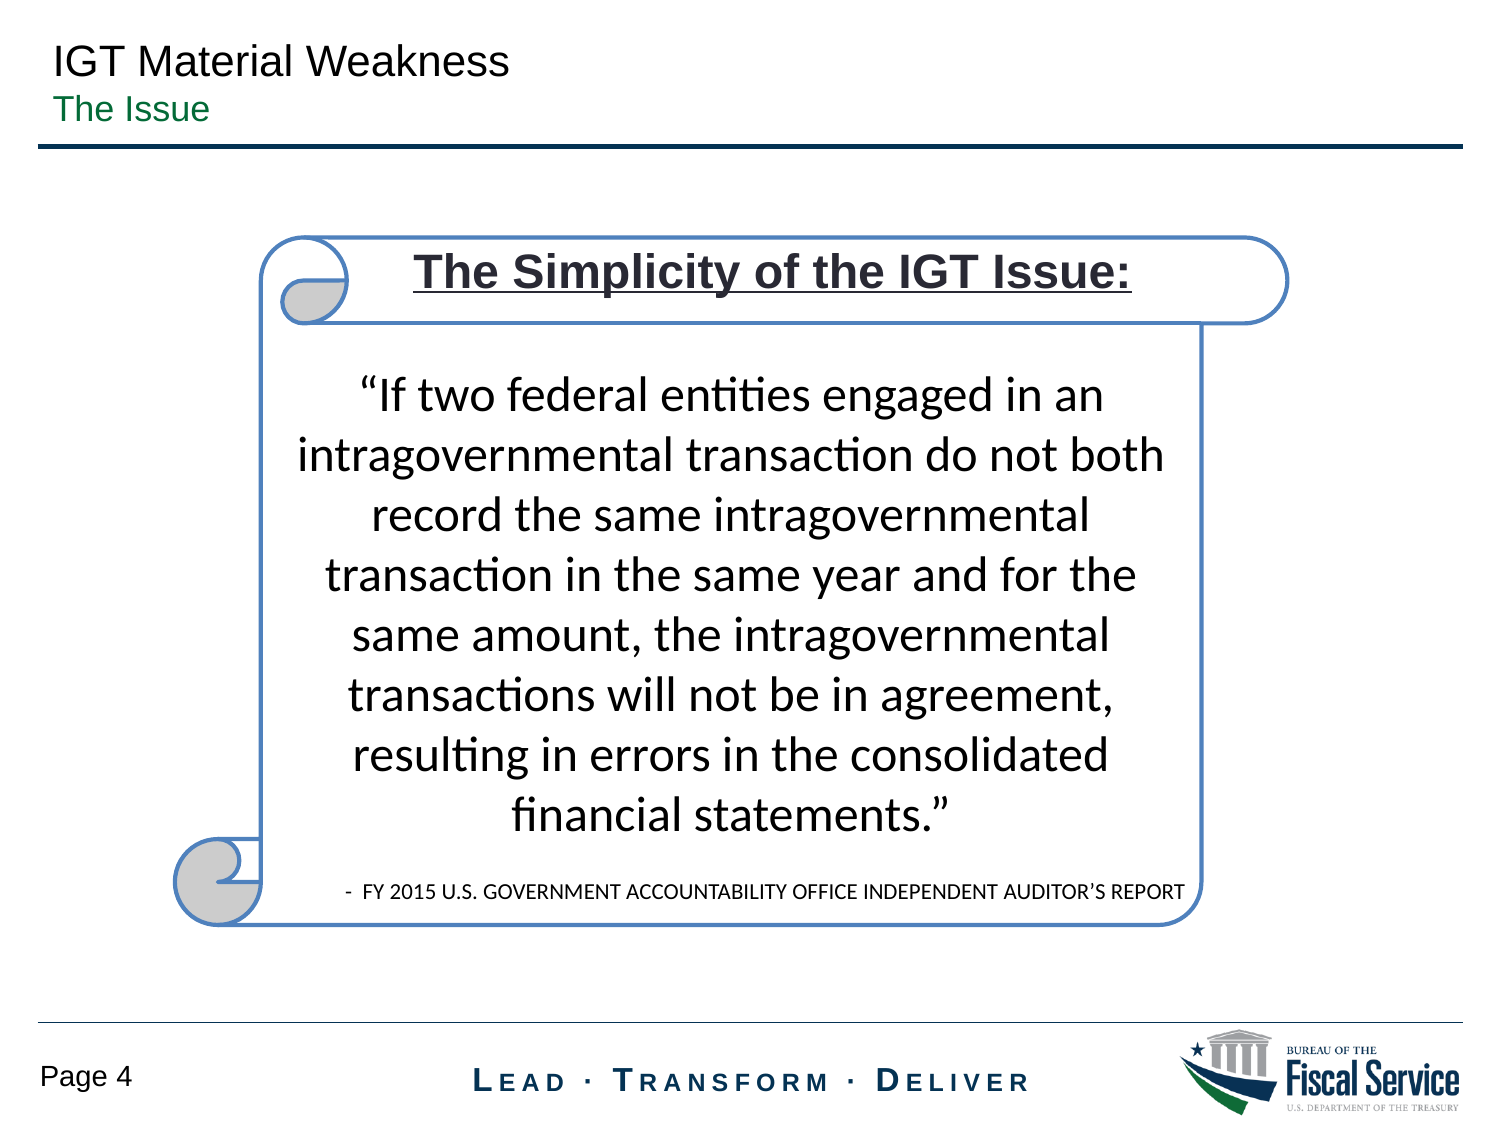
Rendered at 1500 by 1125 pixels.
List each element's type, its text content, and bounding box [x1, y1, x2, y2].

text_box “If two federal entities engaged in an intragovernmental transaction do not both record the same intragovernmental transaction in the same year and for the same amount, the intragovernmental transactions will not be in agreement, resulting in errors in the consolidated financial statements.” - FY 2015 U.S. GOVERNMENT ACCOUNTABILITY OFFICE INDEPENDENT AUDITOR’S REPORT [172, 235, 1290, 928]
list IGT Material Weakness The Issue [37, 24, 1463, 138]
text_box The Simplicity of the IGT Issue: [324, 212, 1221, 325]
picture [1175, 1026, 1463, 1118]
